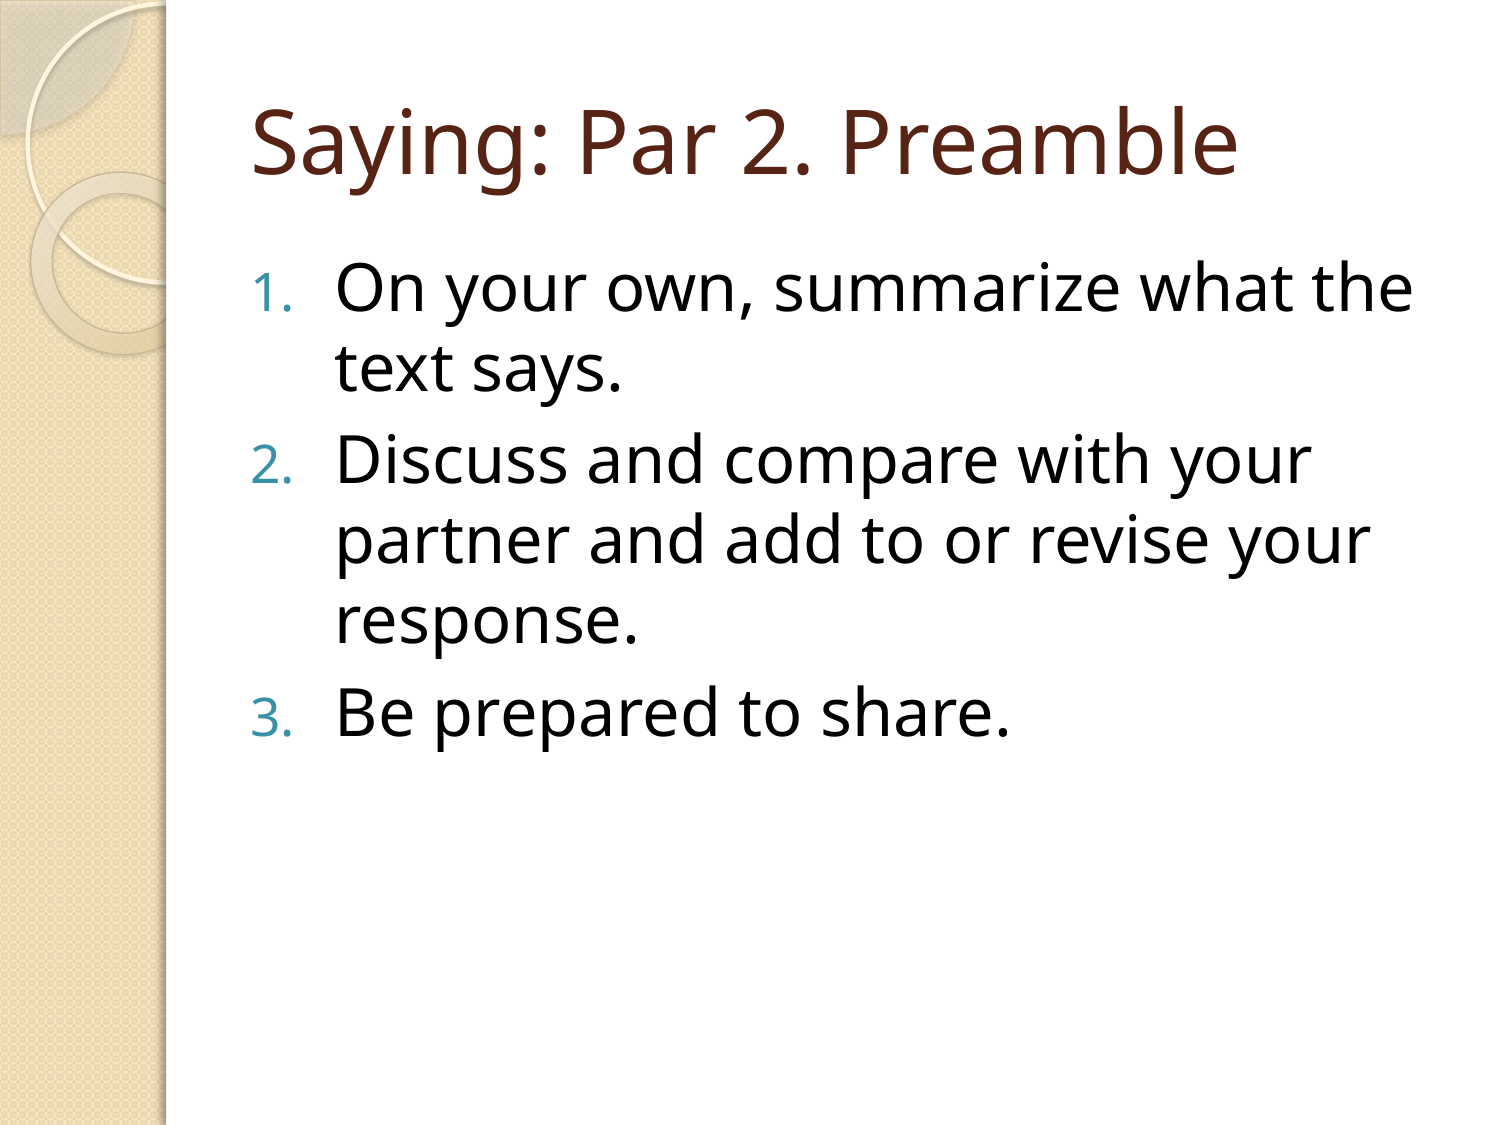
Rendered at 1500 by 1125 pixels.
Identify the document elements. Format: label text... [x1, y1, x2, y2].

title Saying: Par 2. Preamble [235, 45, 1466, 233]
list On your own, summarize what the text says. Discuss and compare with your partner and add to or revise your response. Be prepared to share. [235, 237, 1466, 1025]
